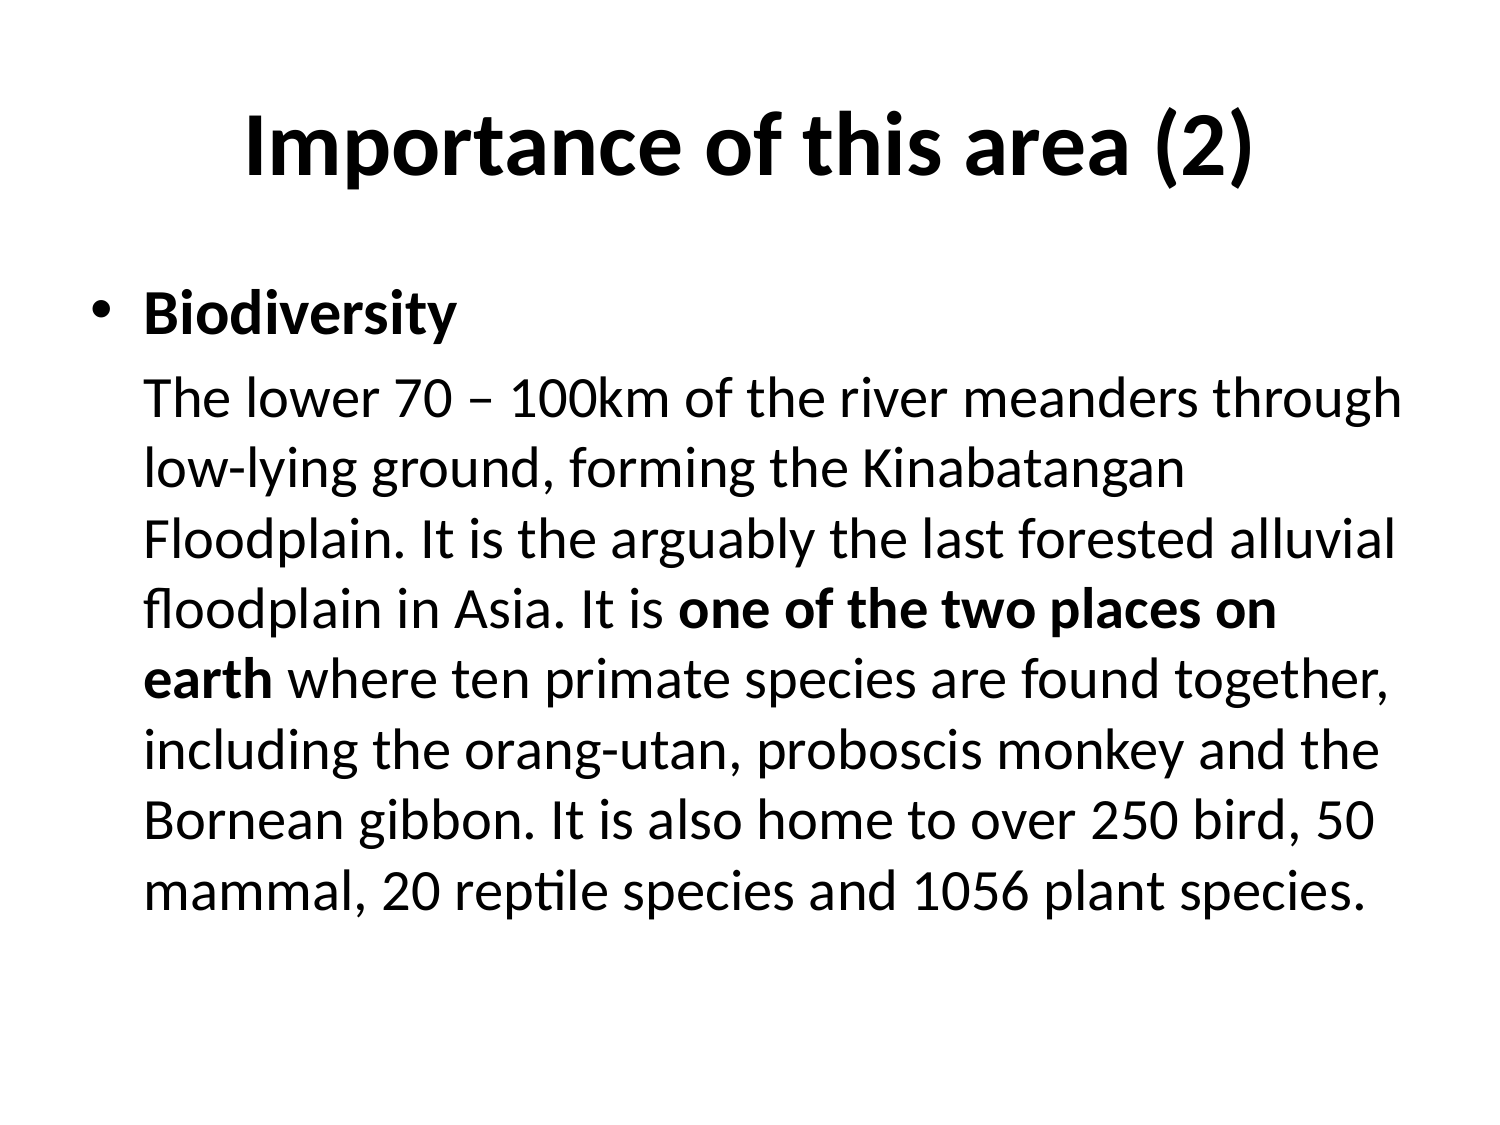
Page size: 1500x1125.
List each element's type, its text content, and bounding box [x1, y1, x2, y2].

list Biodiversity The lower 70 – 100km of the river meanders through low-lying ground, forming the Kinabatangan Floodplain. It is the arguably the last forested alluvial floodplain in Asia. It is one of the two places on earth where ten primate species are found together, including the orang-utan, proboscis monkey and the Bornean gibbon. It is also home to over 250 bird, 50 mammal, 20 reptile species and 1056 plant species. [75, 262, 1425, 1005]
title Importance of this area (2) [75, 45, 1425, 233]
